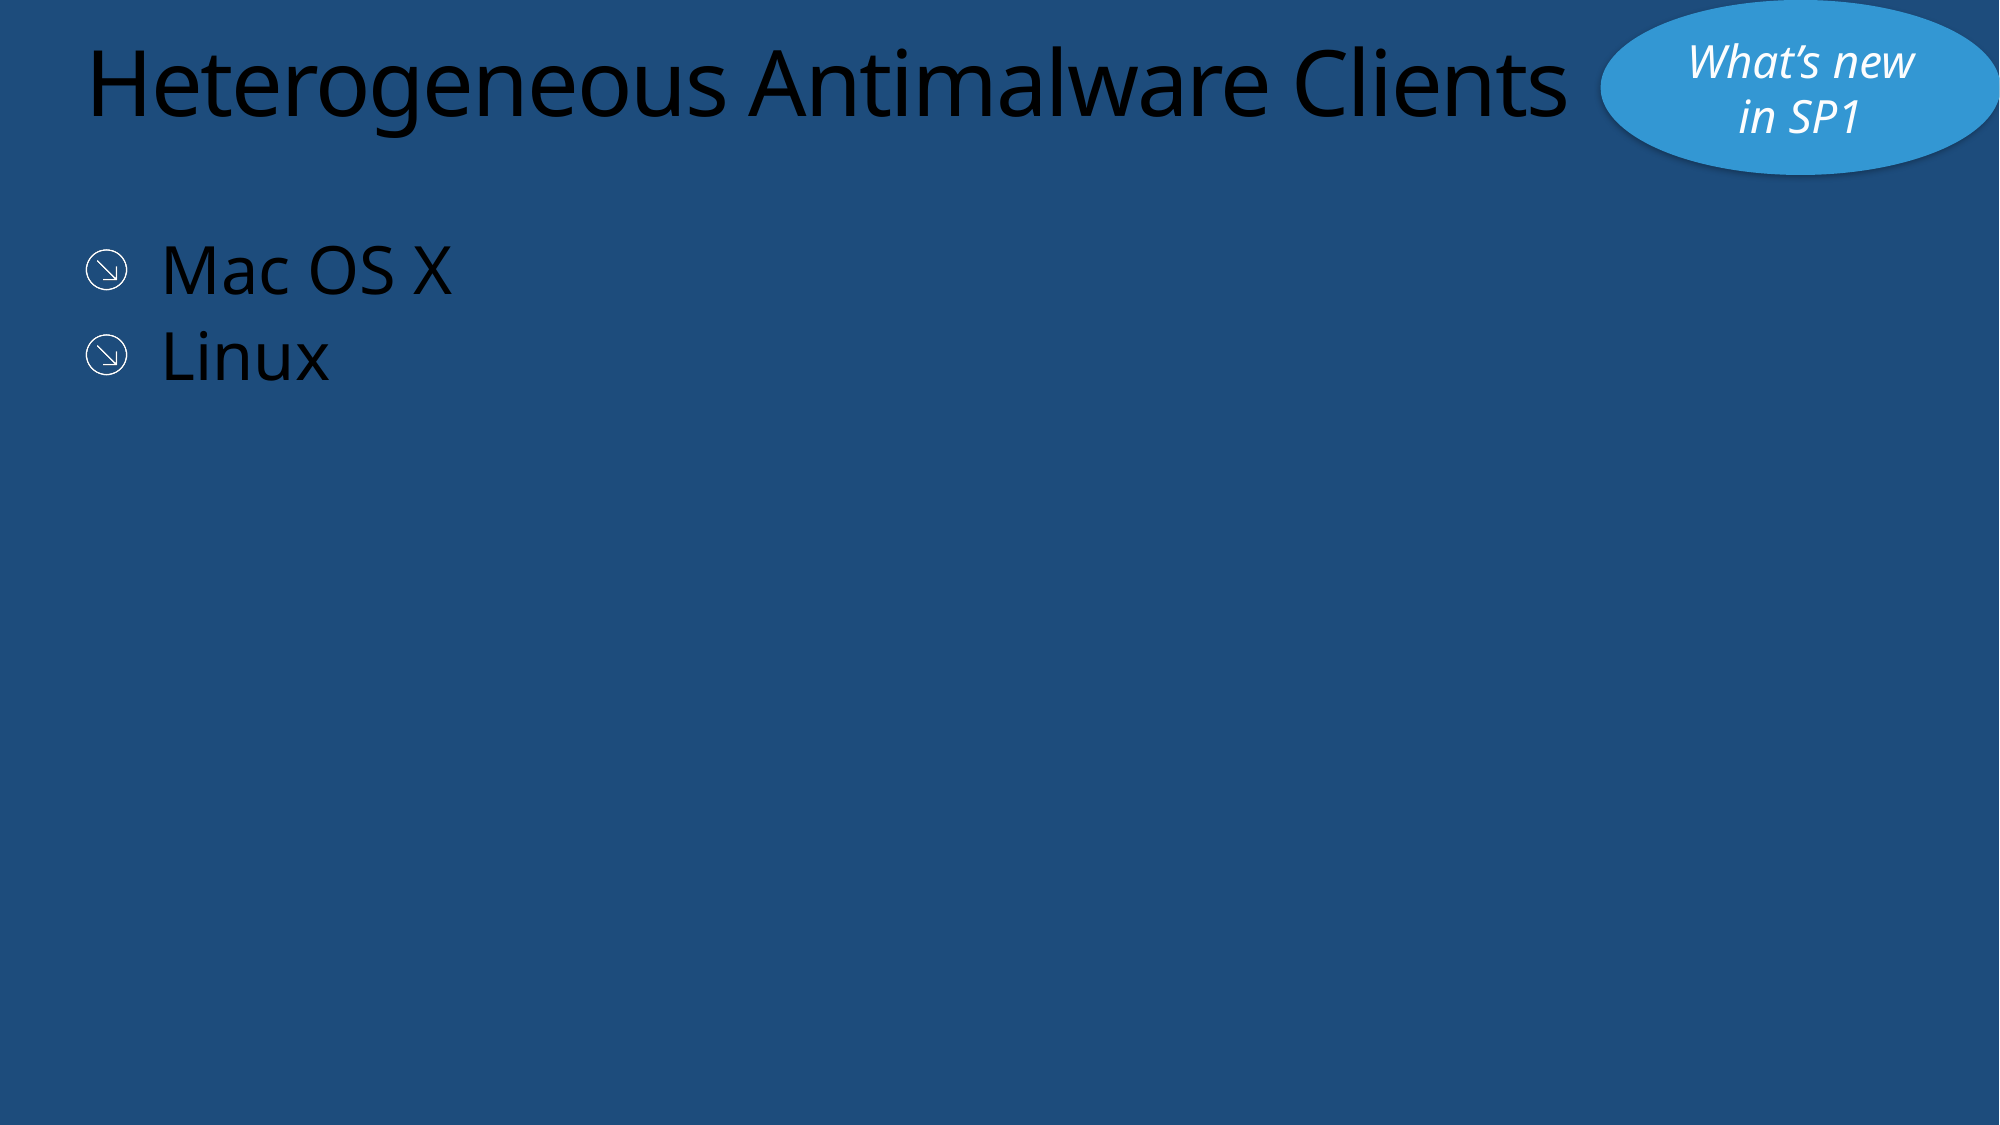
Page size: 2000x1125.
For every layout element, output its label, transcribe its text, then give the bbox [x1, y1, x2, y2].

list Mac OS X Linux [85, 237, 1914, 400]
picture [85, 248, 128, 291]
picture [85, 333, 128, 376]
title Heterogeneous Antimalware Clients [85, 37, 1632, 138]
text_box What’s new in SP1 [1599, 0, 2000, 176]
